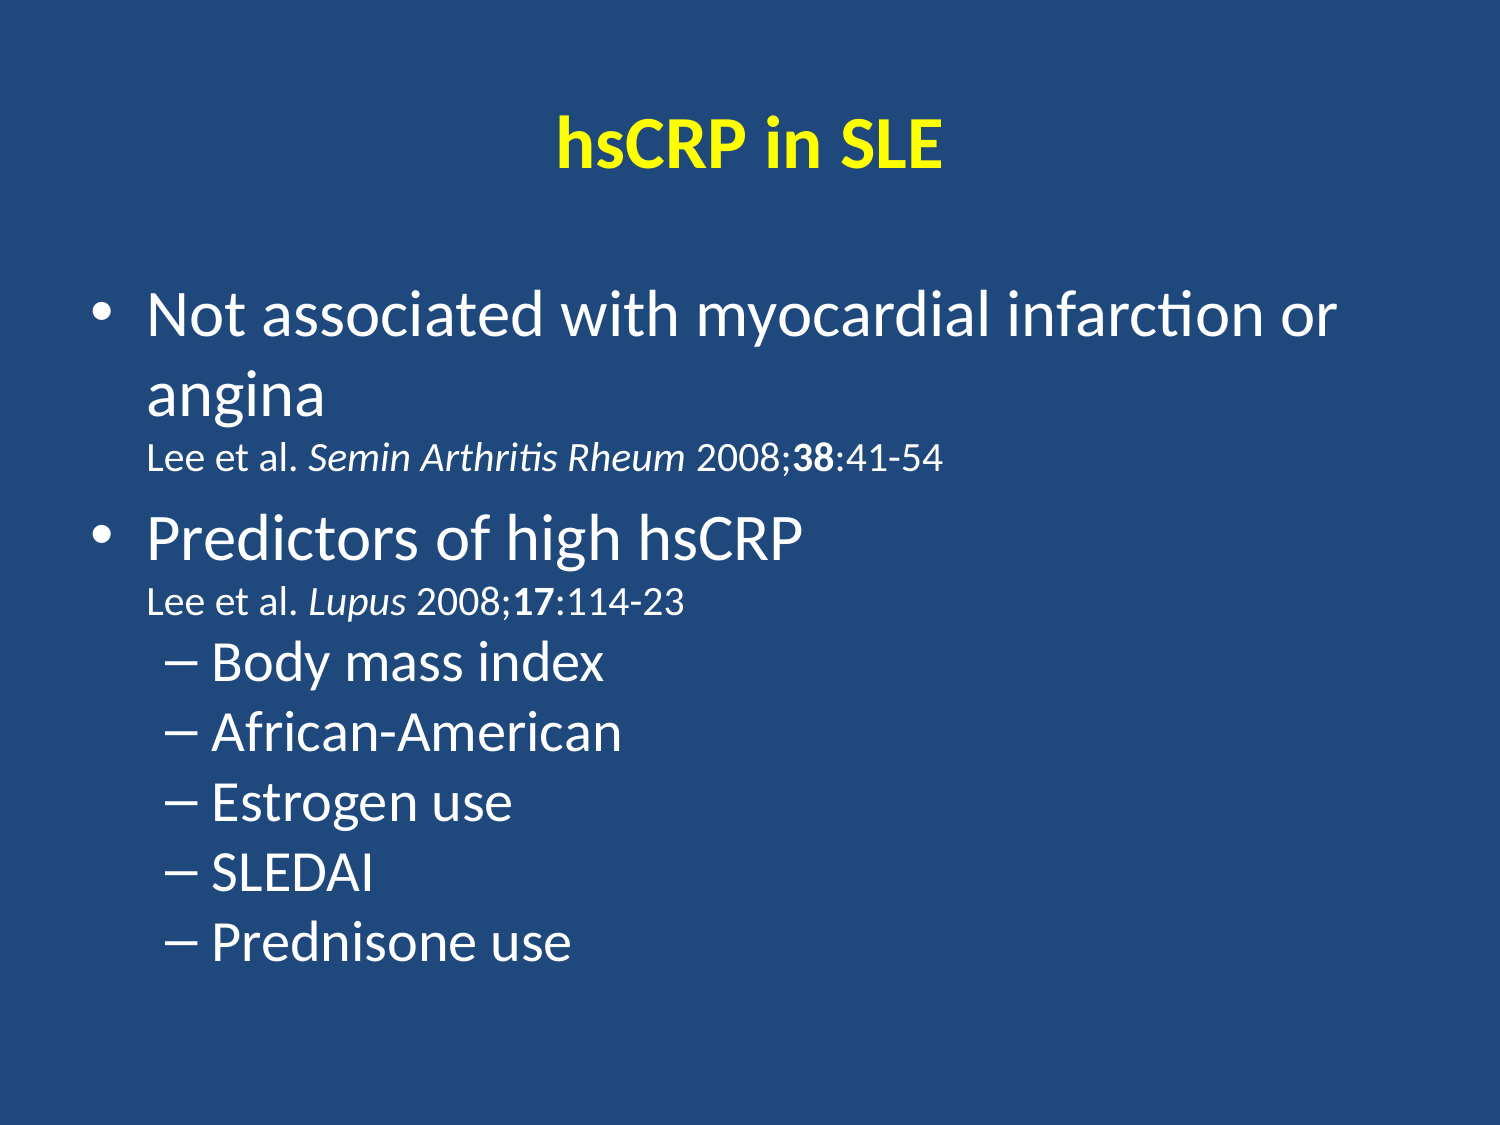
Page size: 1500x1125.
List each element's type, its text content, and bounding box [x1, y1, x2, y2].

list Not associated with myocardial infarction or angina Lee et al. Semin Arthritis Rheum 2008;38:41-54 Predictors of high hsCRP Lee et al. Lupus 2008;17:114-23 Body mass index African-American Estrogen use SLEDAI Prednisone use [75, 262, 1425, 1005]
title hsCRP in SLE [75, 45, 1425, 233]
